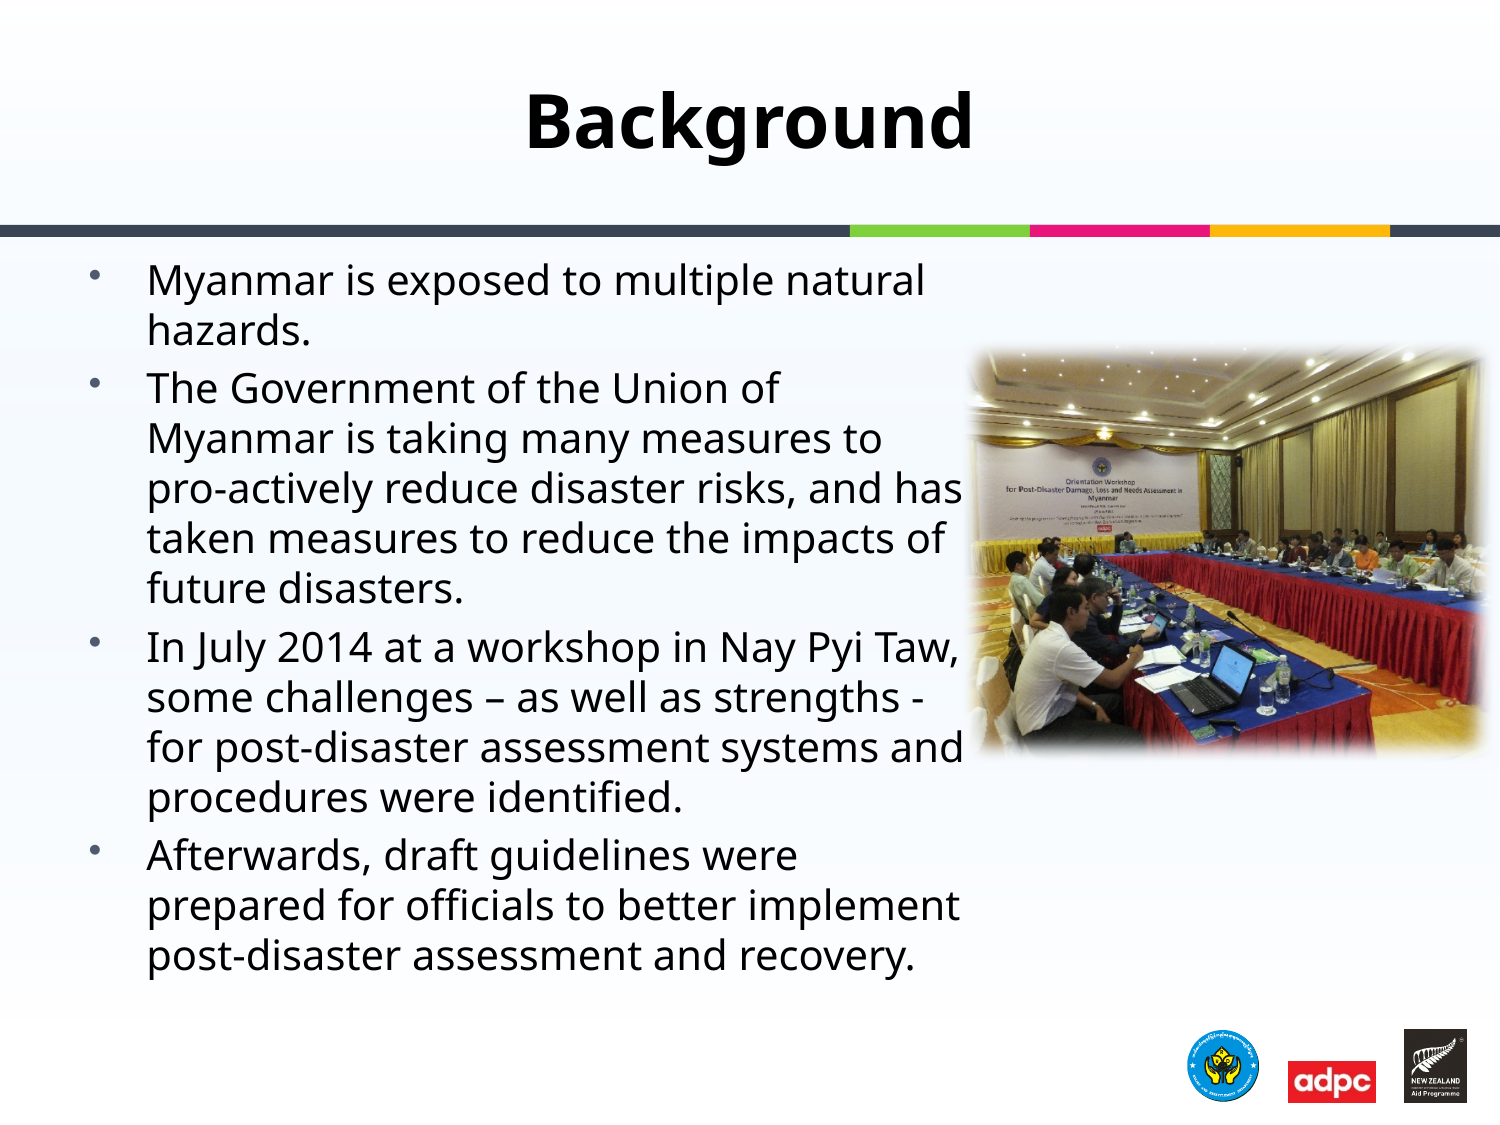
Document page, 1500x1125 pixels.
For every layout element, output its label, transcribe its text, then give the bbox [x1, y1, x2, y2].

picture [1404, 1029, 1467, 1103]
list Myanmar is exposed to multiple natural hazards. The Government of the Union of Myanmar is taking many measures to pro-actively reduce disaster risks, and has taken measures to reduce the impacts of future disasters. In July 2014 at a workshop in Nay Pyi Taw, some challenges – as well as strengths - for post-disaster assessment systems and procedures were identified. Afterwards, draft guidelines were prepared for officials to better implement post-disaster assessment and recovery. [75, 246, 987, 1005]
picture [1288, 1061, 1376, 1103]
title Background [75, 24, 1425, 213]
picture [961, 337, 1496, 764]
